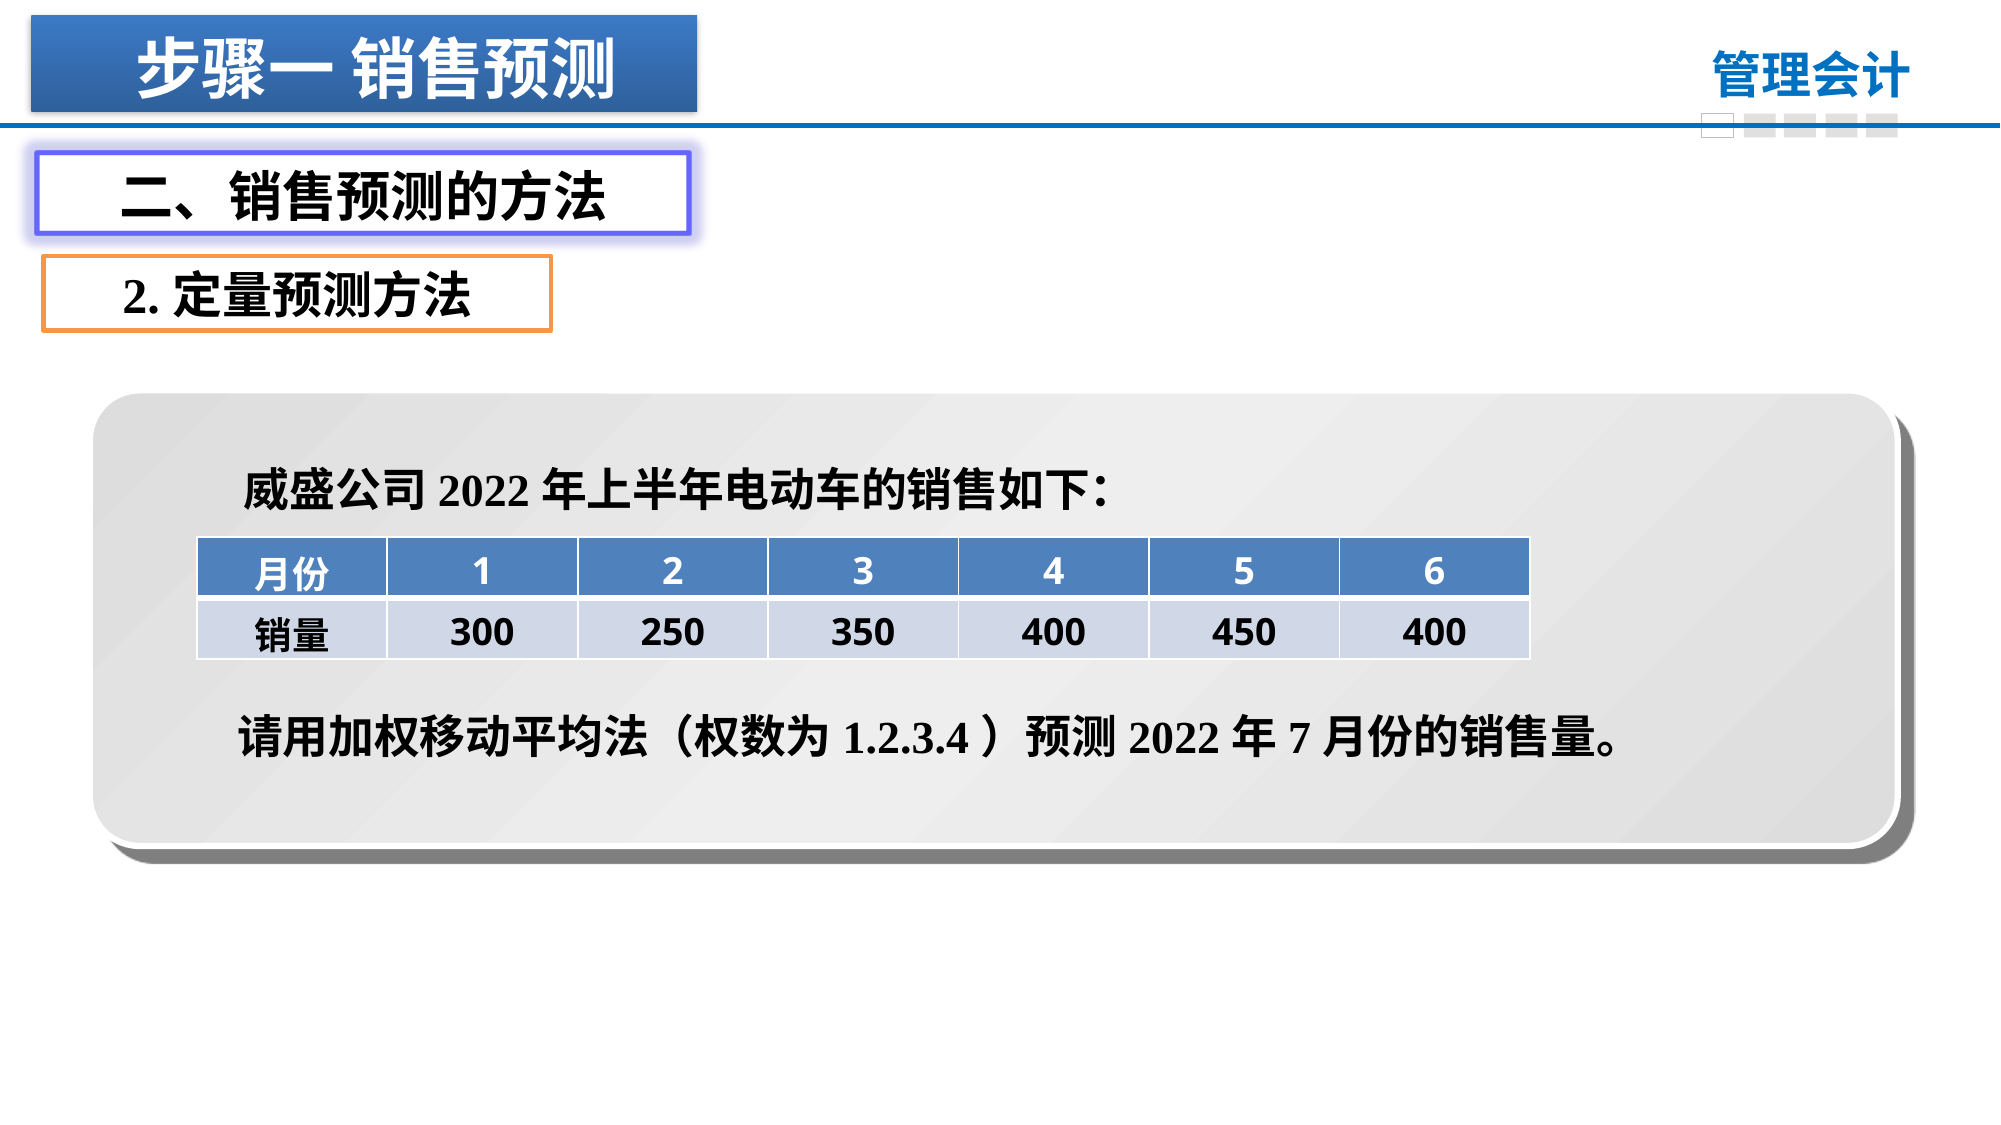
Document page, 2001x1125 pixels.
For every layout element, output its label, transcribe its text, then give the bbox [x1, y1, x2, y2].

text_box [89, 390, 1898, 847]
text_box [7, 125, 719, 261]
text_box 2.定量预测方法 [41, 269, 553, 333]
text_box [31, 14, 698, 117]
